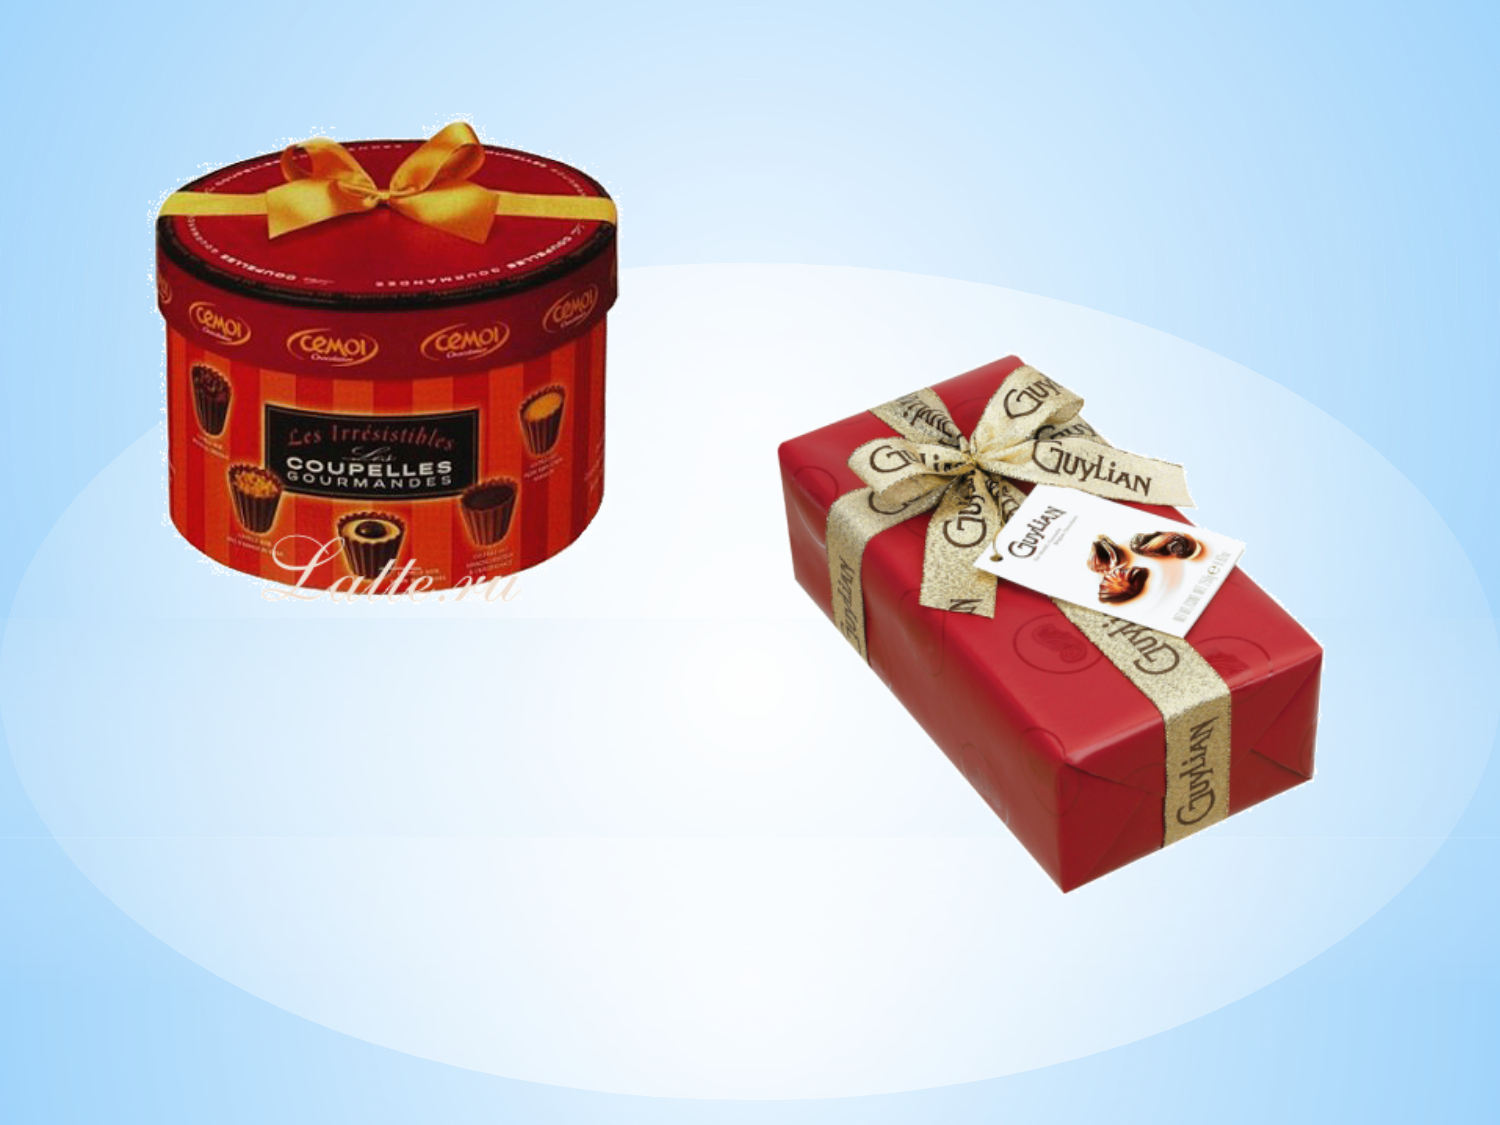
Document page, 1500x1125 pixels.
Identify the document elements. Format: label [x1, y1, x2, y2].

picture [761, 341, 1341, 911]
picture [135, 113, 636, 614]
